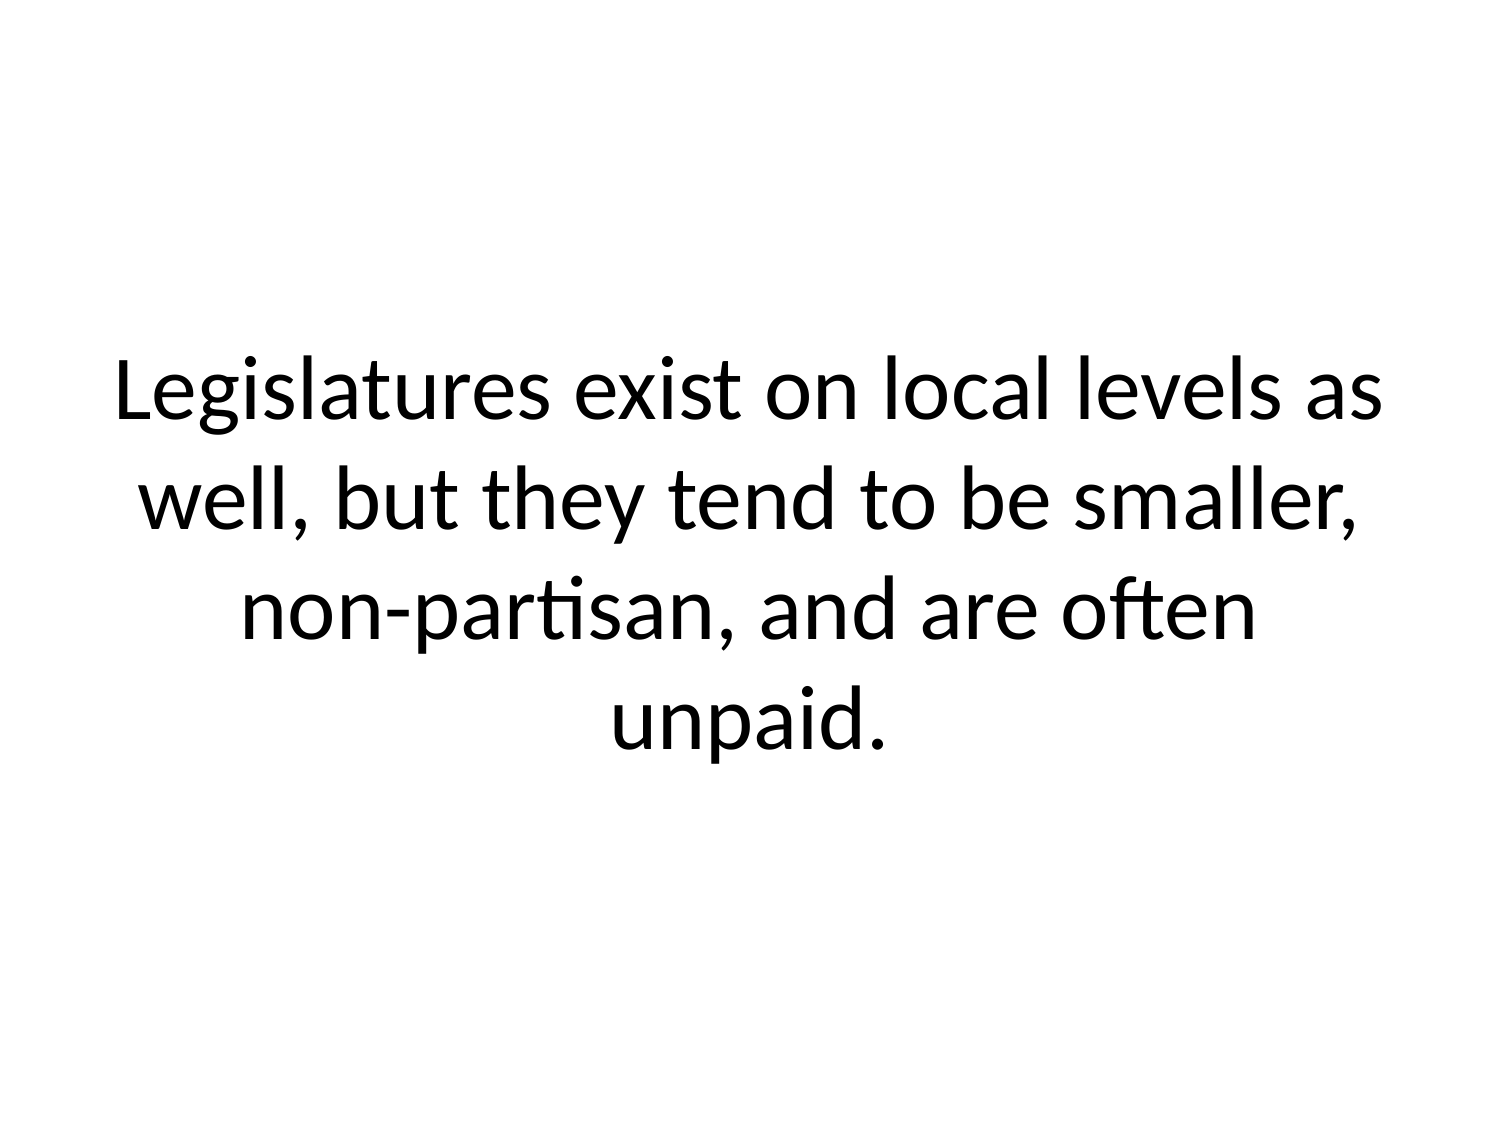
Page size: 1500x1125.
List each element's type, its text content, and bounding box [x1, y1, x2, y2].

title Legislatures exist on local levels as well, but they tend to be smaller, non-partisan, and are often unpaid. [74, 44, 1426, 1051]
